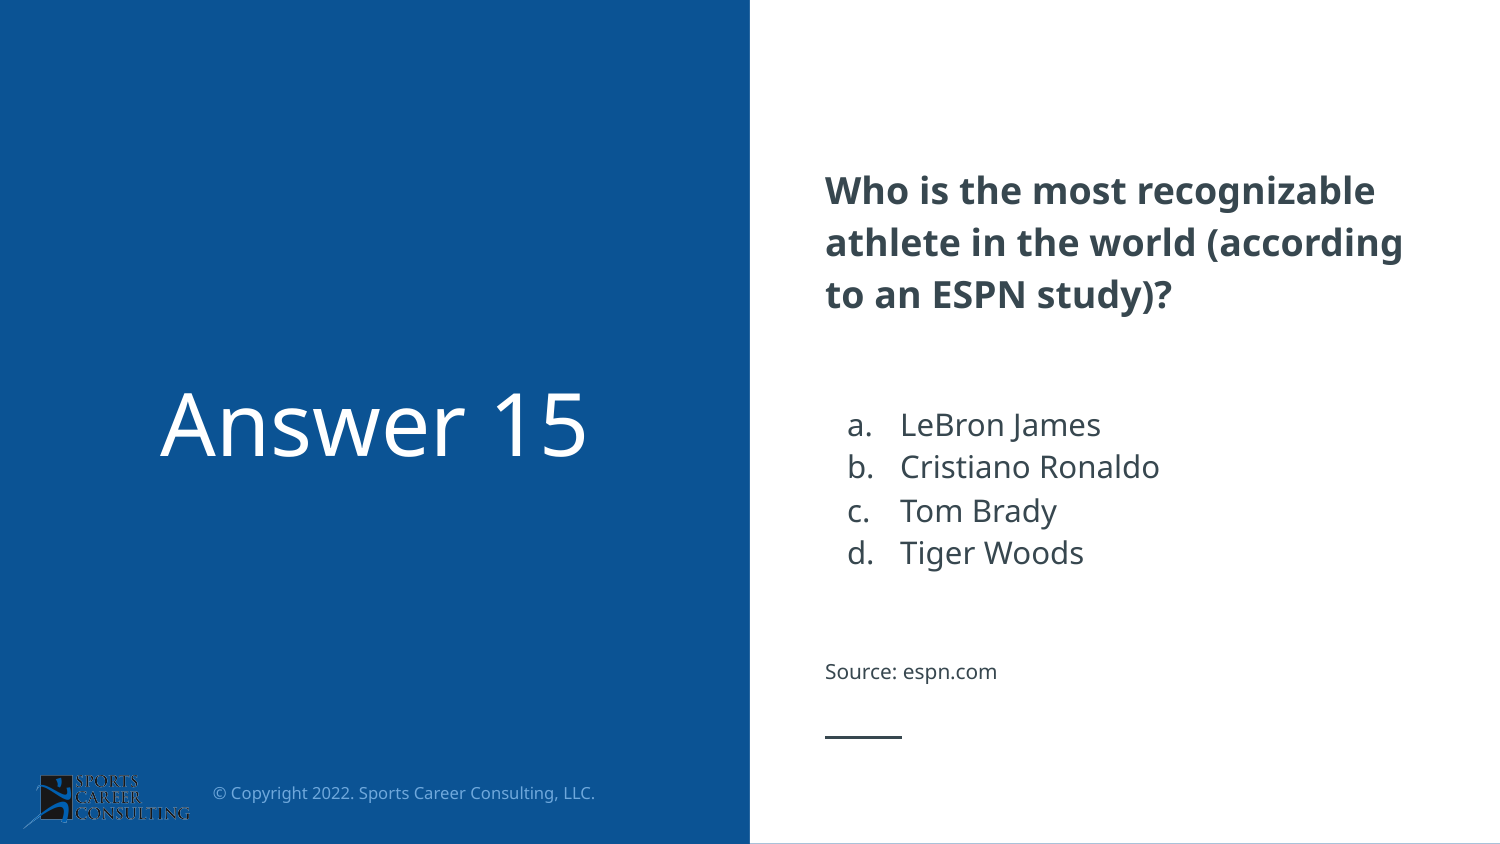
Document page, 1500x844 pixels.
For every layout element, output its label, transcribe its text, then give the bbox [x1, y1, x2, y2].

list Who is the most recognizable athlete in the world (according to an ESPN study)? LeBron James Cristiano Ronaldo Tom Brady Tiger Woods Source: espn.com [810, 118, 1455, 725]
text_box © Copyright 2022. Sports Career Consulting, LLC. [197, 767, 750, 838]
picture [22, 774, 190, 829]
title Answer 15 [43, 298, 708, 546]
